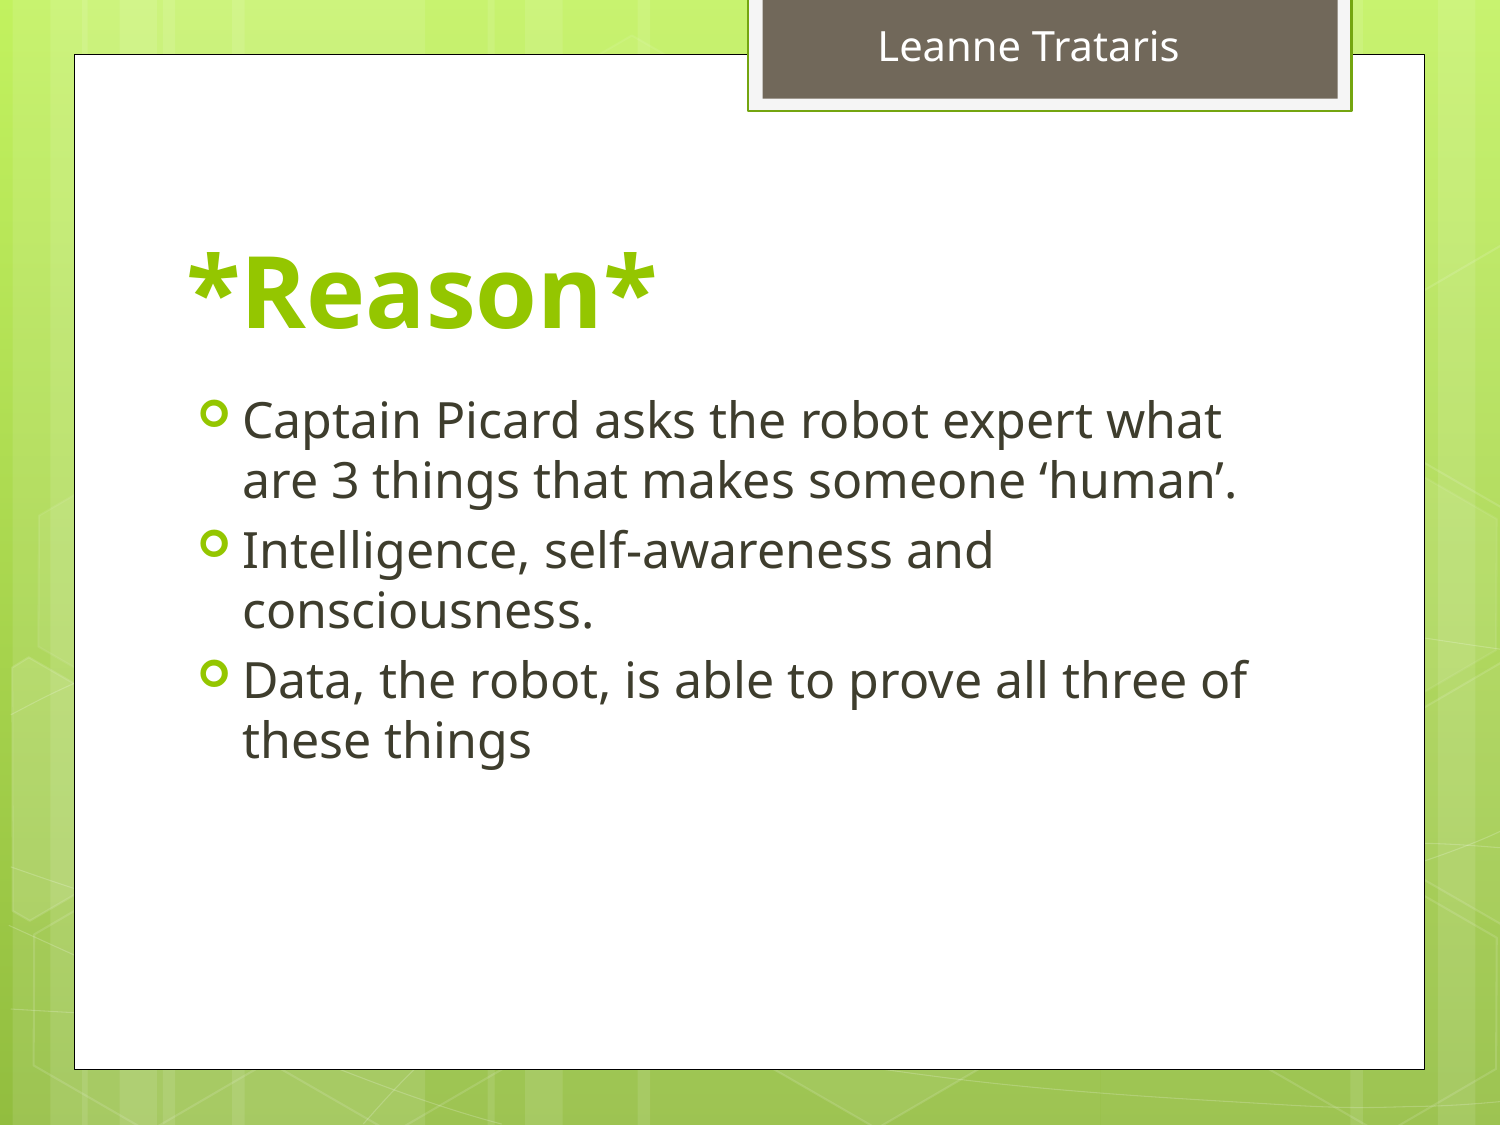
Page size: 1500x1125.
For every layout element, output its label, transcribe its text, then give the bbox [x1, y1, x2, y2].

text_box Leanne Trataris [862, 12, 1225, 78]
title *Reason* [171, 168, 1324, 357]
list Captain Picard asks the robot expert what are 3 things that makes someone ‘human’. Intelligence, self-awareness and consciousness. Data, the robot, is able to prove all three of these things [171, 381, 1283, 957]
